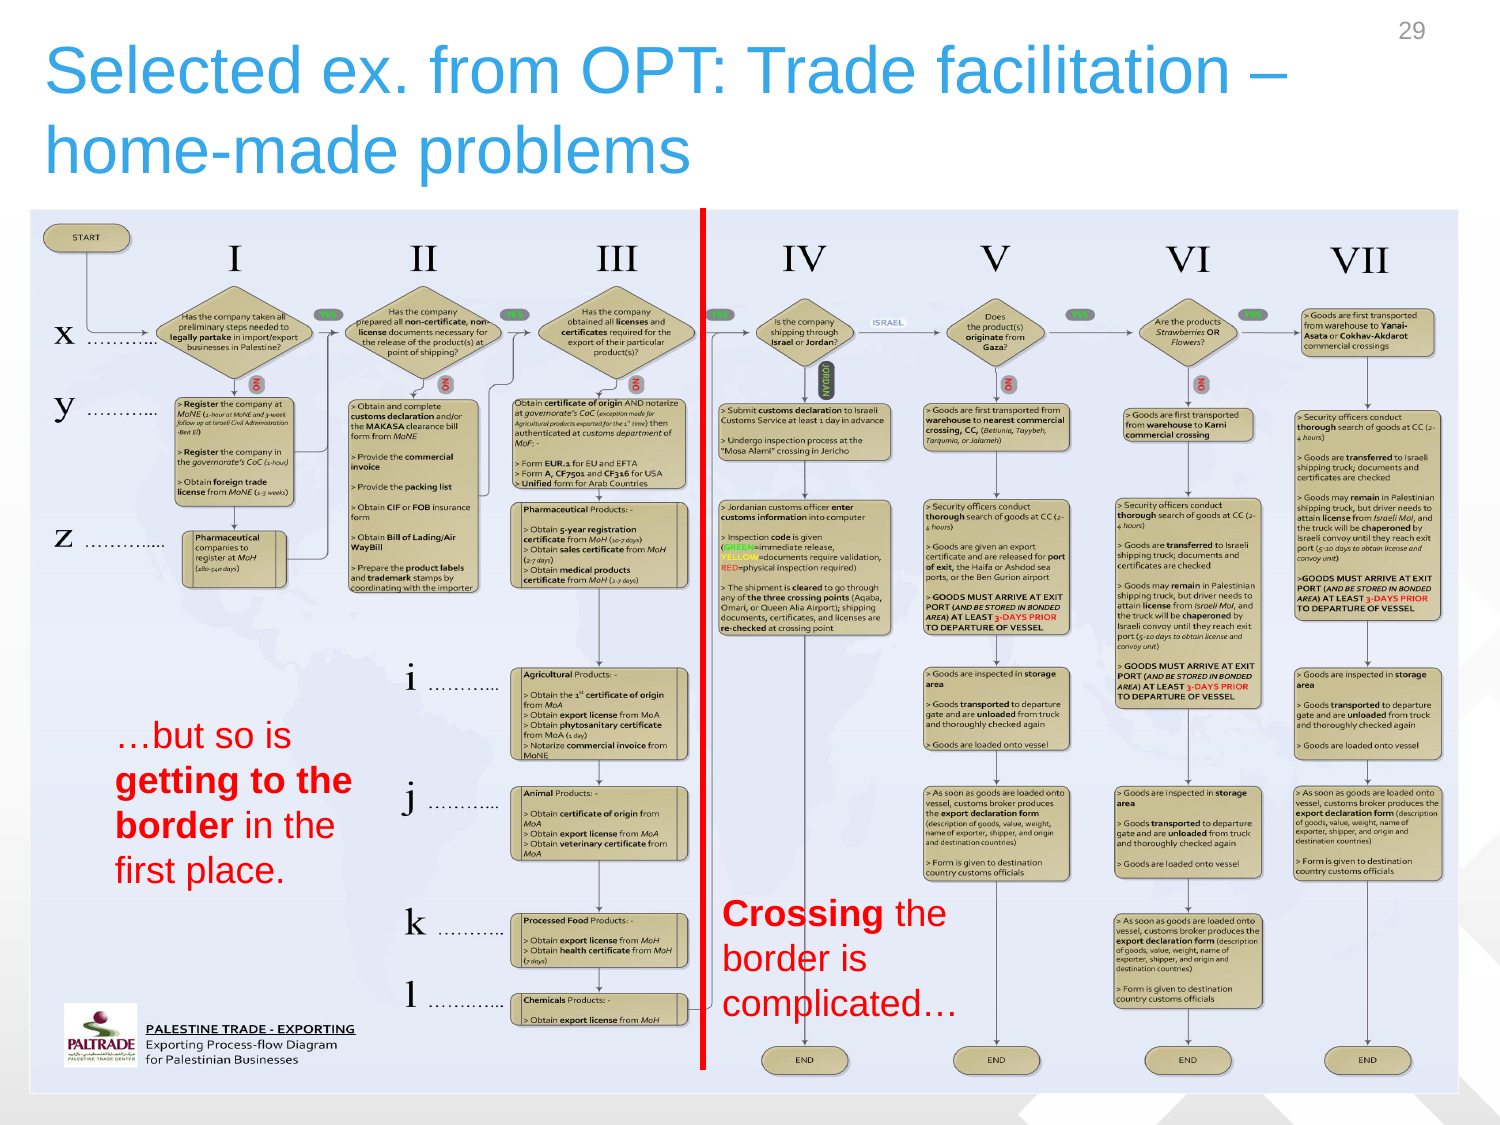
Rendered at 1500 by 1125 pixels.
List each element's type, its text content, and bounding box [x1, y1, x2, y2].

title Selected ex. from OPT: Trade facilitation – home-made problems [29, 18, 1448, 207]
slide_number 29 [1335, 0, 1442, 60]
picture [0, 0, 1500, 1125]
